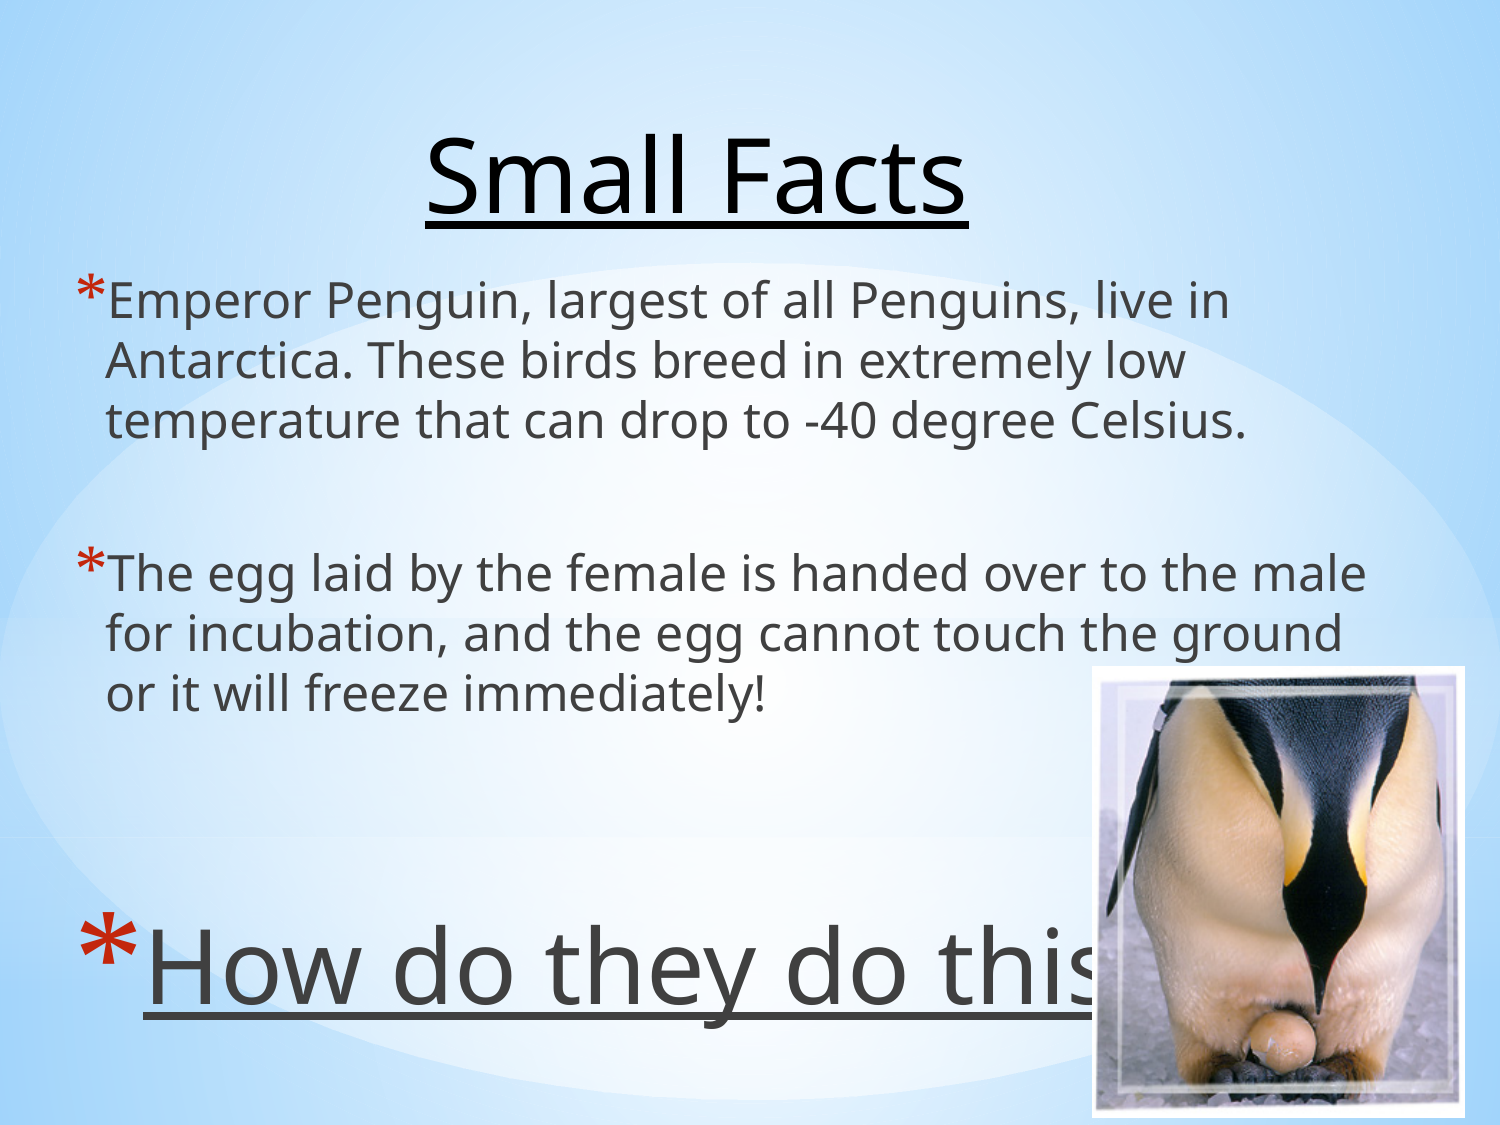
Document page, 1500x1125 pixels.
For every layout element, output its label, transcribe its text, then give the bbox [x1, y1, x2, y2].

list Emperor Penguin, largest of all Penguins, live in Antarctica. These birds breed in extremely low temperature that can drop to -40 degree Celsius. The egg laid by the female is handed over to the male for incubation, and the egg cannot touch the ground or it will freeze immediately! How do they do this? [53, 261, 1388, 1029]
text_box Small Facts [135, 101, 1258, 242]
picture [1092, 666, 1465, 1118]
